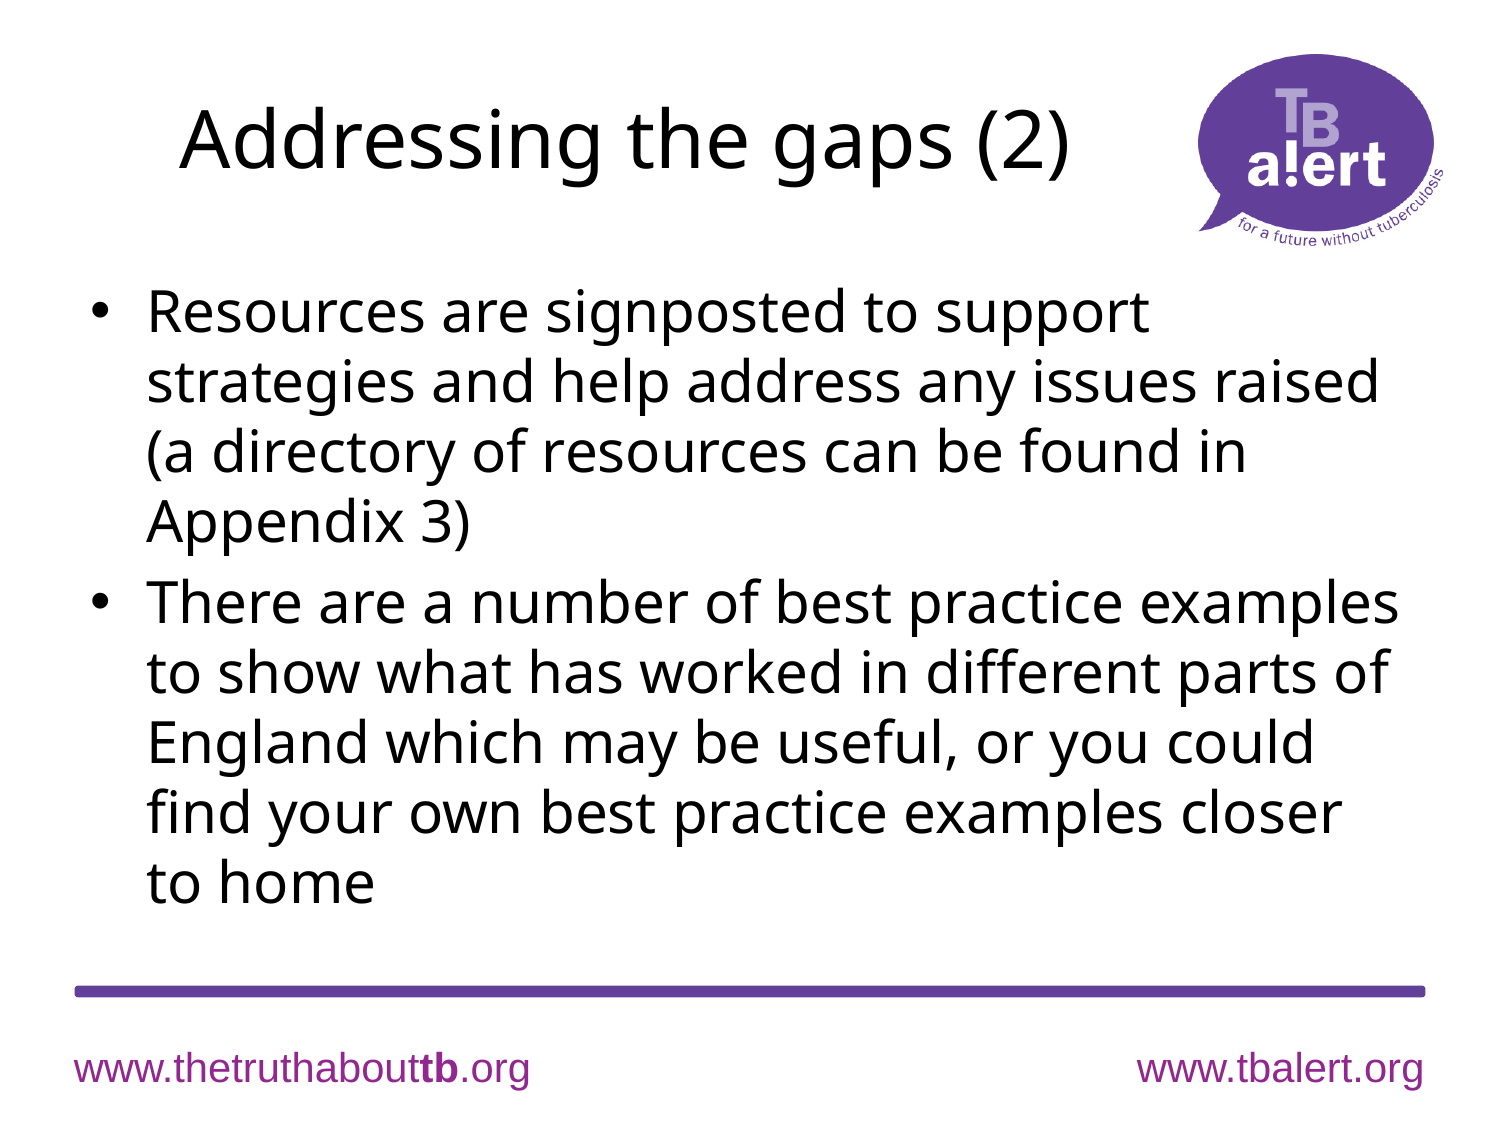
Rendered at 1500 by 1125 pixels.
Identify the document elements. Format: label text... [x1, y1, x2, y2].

picture [1198, 54, 1443, 246]
title Addressing the gaps (2) [112, 42, 1140, 231]
list Resources are signposted to support strategies and help address any issues raised (a directory of resources can be found in Appendix 3) There are a number of best practice examples to show what has worked in different parts of England which may be useful, or you could find your own best practice examples closer to home [75, 267, 1425, 988]
